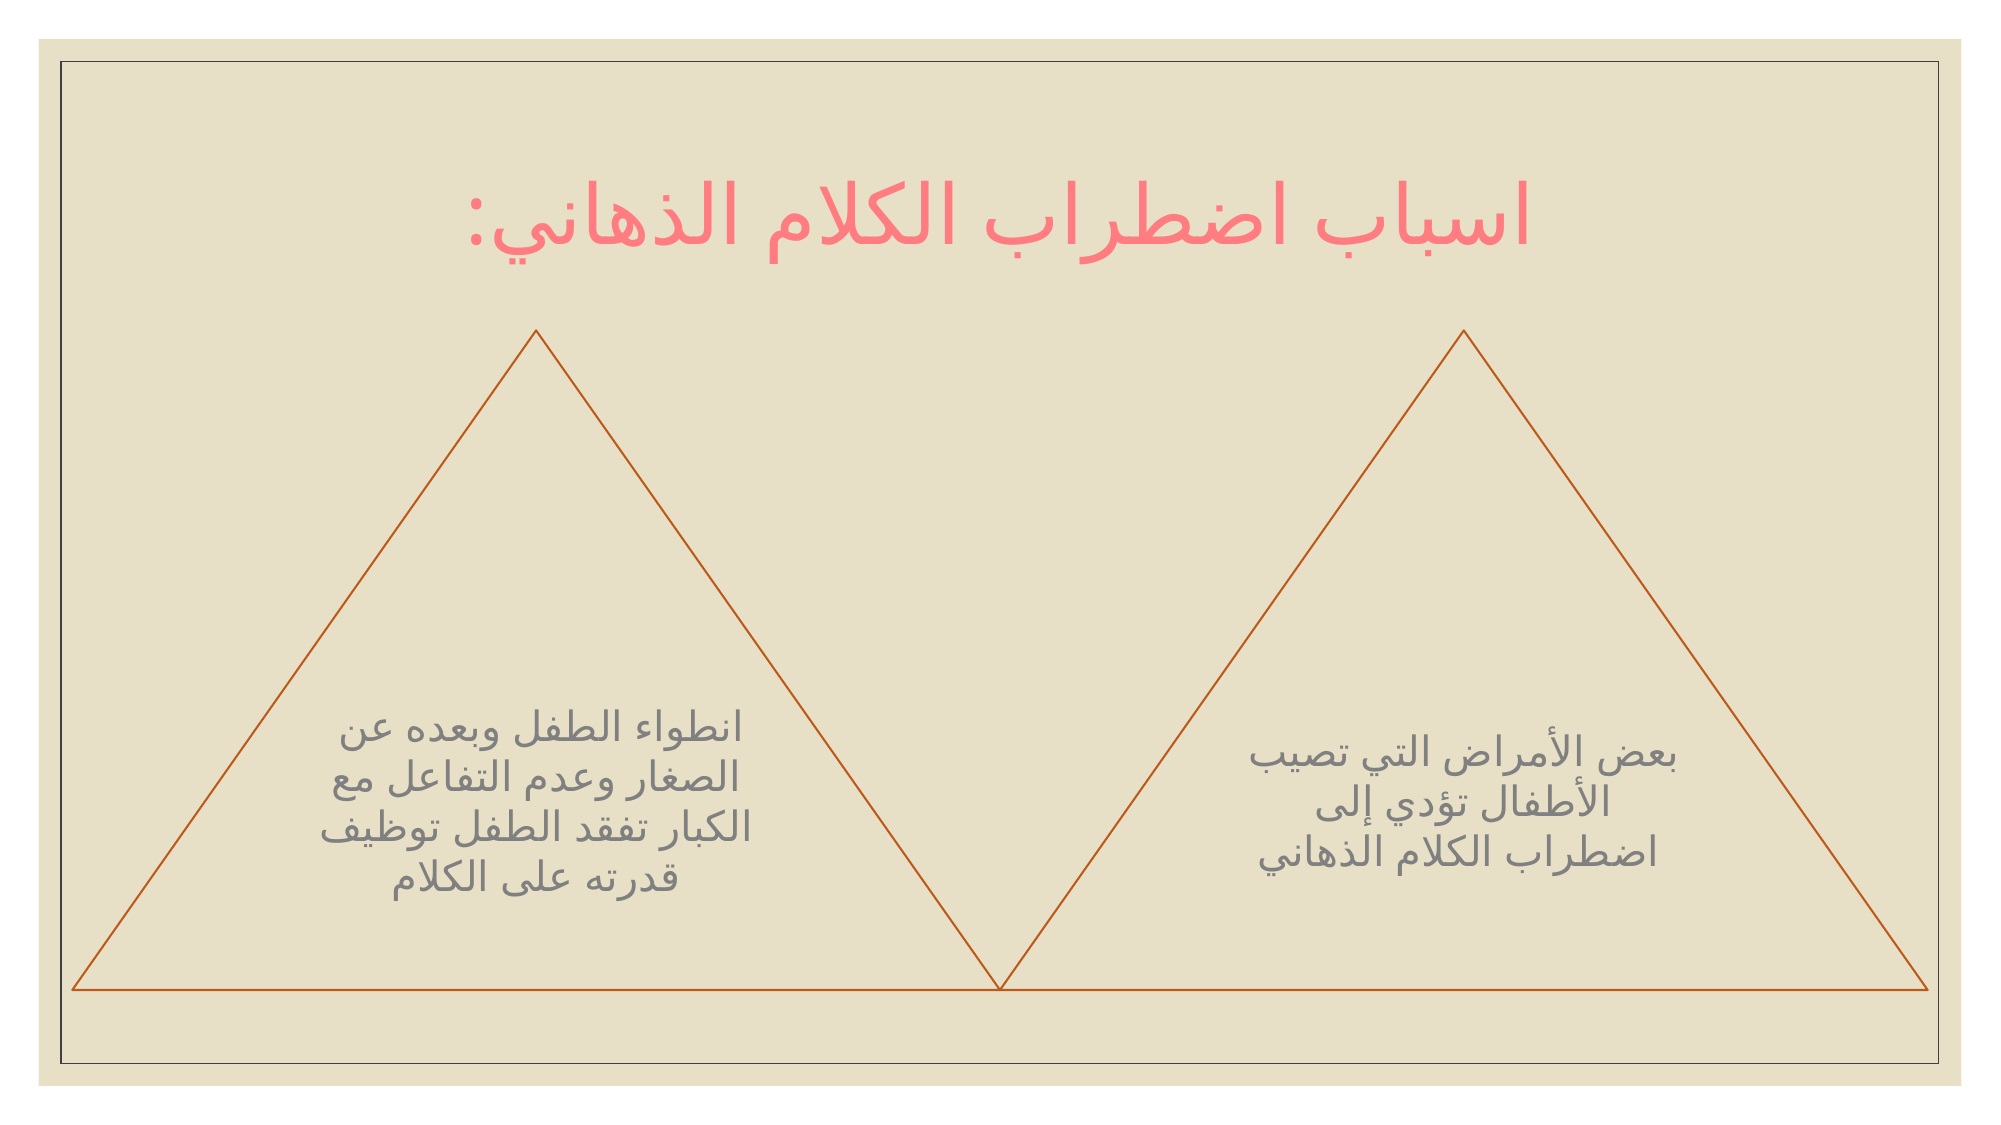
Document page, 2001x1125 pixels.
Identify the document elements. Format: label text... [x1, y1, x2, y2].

text_box انطواء الطفل وبعده عن الصغار وعدم التفاعل مع الكبار تفقد الطفل توظيف قدرته على الكلام [71, 329, 1001, 992]
title اسباب اضطراب الكلام الذهاني: [174, 105, 1825, 331]
text_box بعض الأمراض التي تصيب الأطفال تؤدي إلى اضطراب الكلام الذهاني [1000, 329, 1929, 992]
